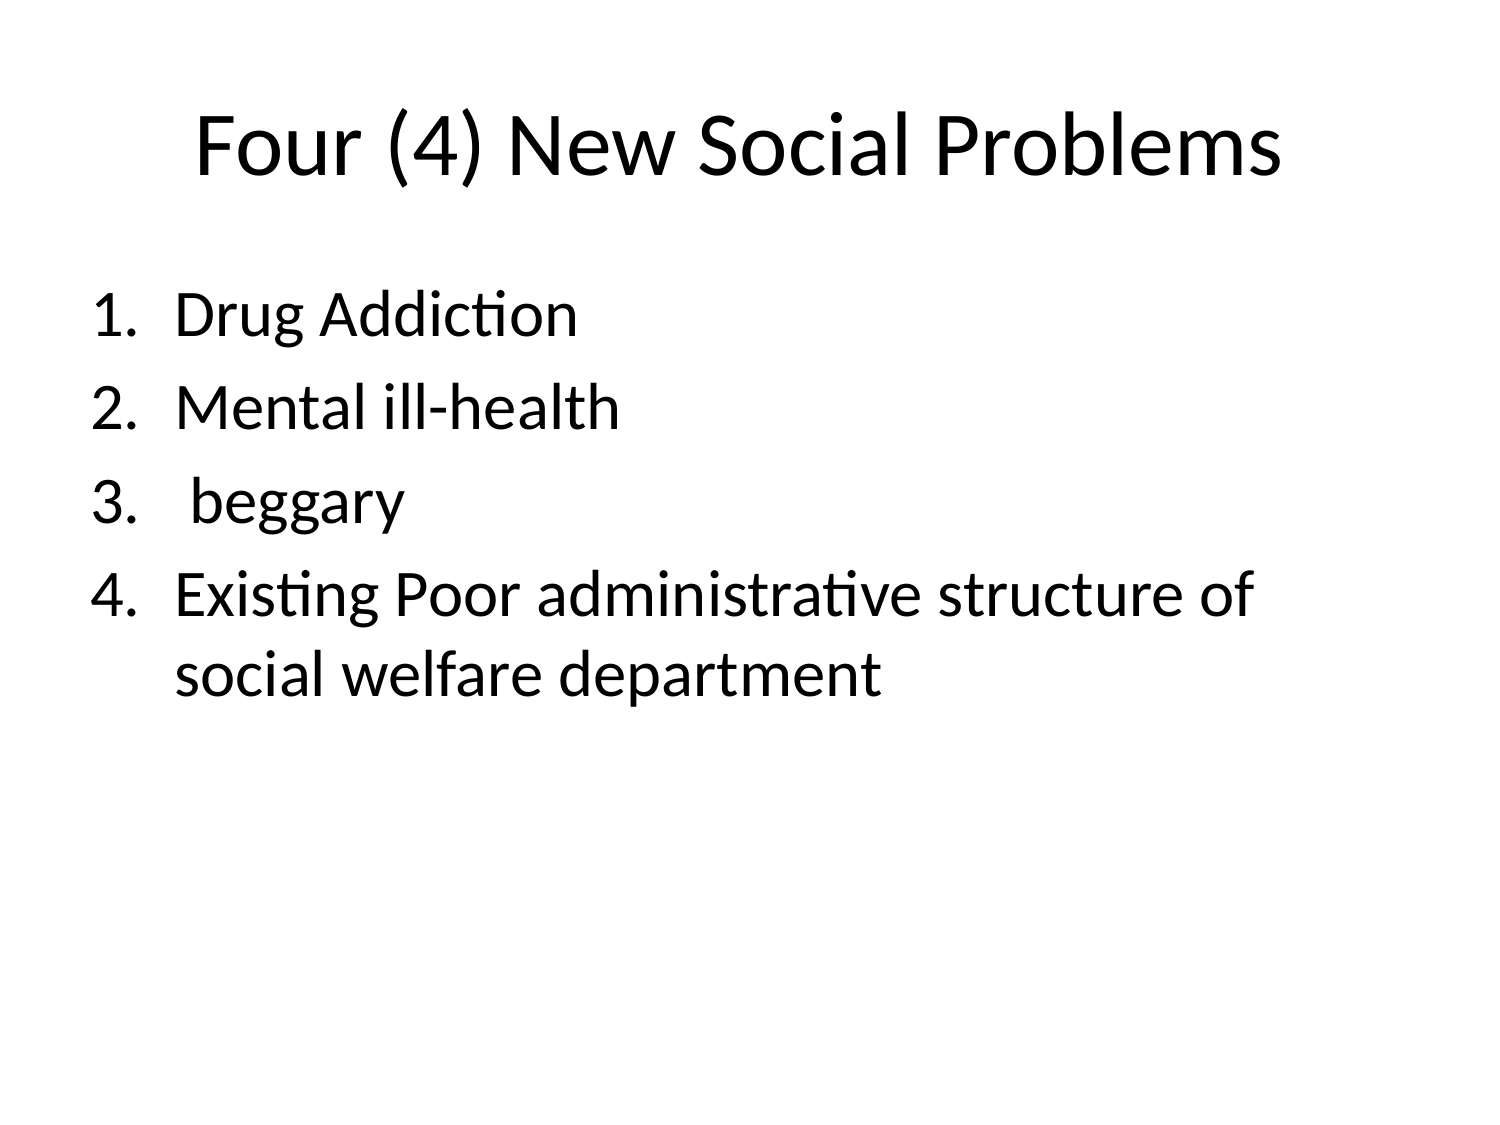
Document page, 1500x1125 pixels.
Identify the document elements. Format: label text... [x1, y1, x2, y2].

title Four (4) New Social Problems [75, 45, 1425, 233]
list Drug Addiction Mental ill-health beggary Existing Poor administrative structure of social welfare department [75, 262, 1425, 1005]
